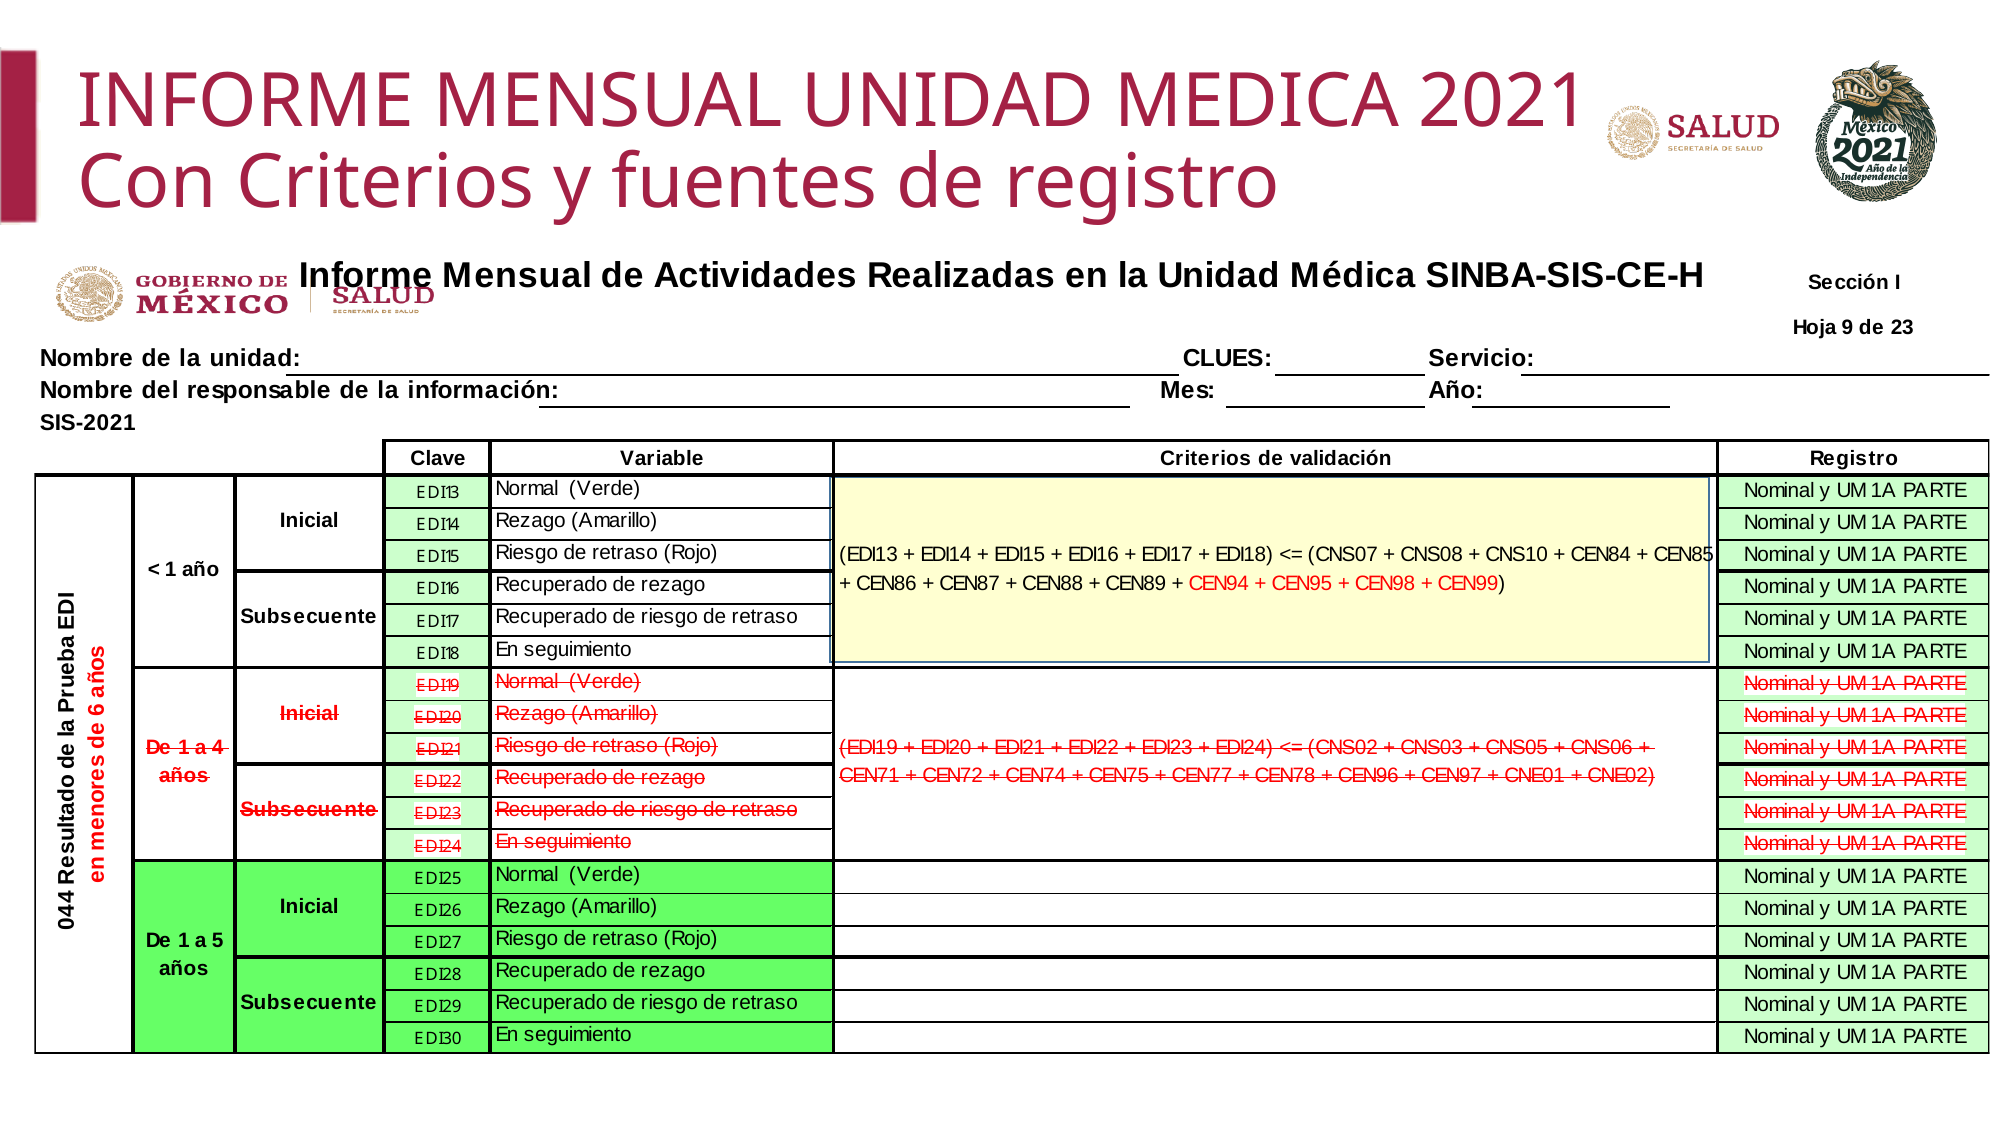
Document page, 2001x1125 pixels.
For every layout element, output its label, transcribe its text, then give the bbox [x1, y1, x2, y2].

picture [1815, 60, 1937, 202]
picture [0, 47, 41, 225]
picture [34, 251, 1992, 1056]
text_box INFORME MENSUAL UNIDAD MEDICA 2021 Con Criterios y fuentes de registro [62, 33, 1731, 251]
picture [1731, 103, 1782, 162]
